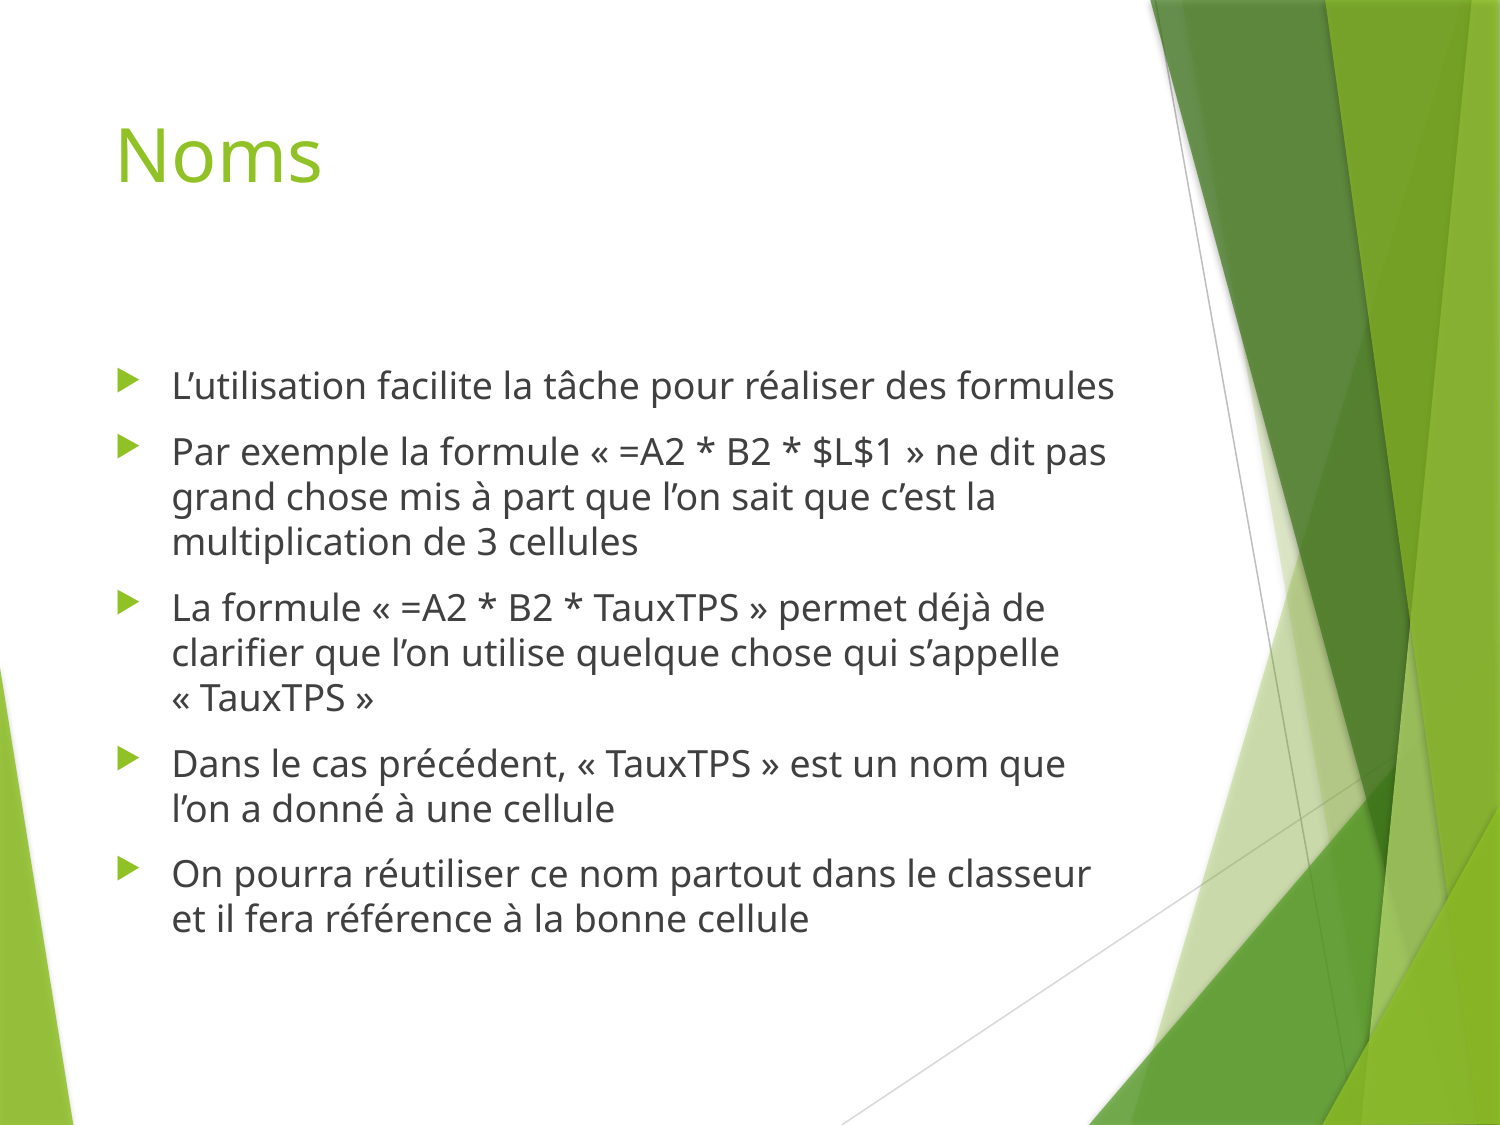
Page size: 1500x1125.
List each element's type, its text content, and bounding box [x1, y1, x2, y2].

list L’utilisation facilite la tâche pour réaliser des formules Par exemple la formule « =A2 * B2 * $L$1 » ne dit pas grand chose mis à part que l’on sait que c’est la multiplication de 3 cellules La formule « =A2 * B2 * TauxTPS » permet déjà de clarifier que l’on utilise quelque chose qui s’appelle « TauxTPS » Dans le cas précédent, « TauxTPS » est un nom que l’on a donné à une cellule On pourra réutiliser ce nom partout dans le classeur et il fera référence à la bonne cellule [99, 354, 1142, 992]
title Noms [99, 99, 1142, 317]
